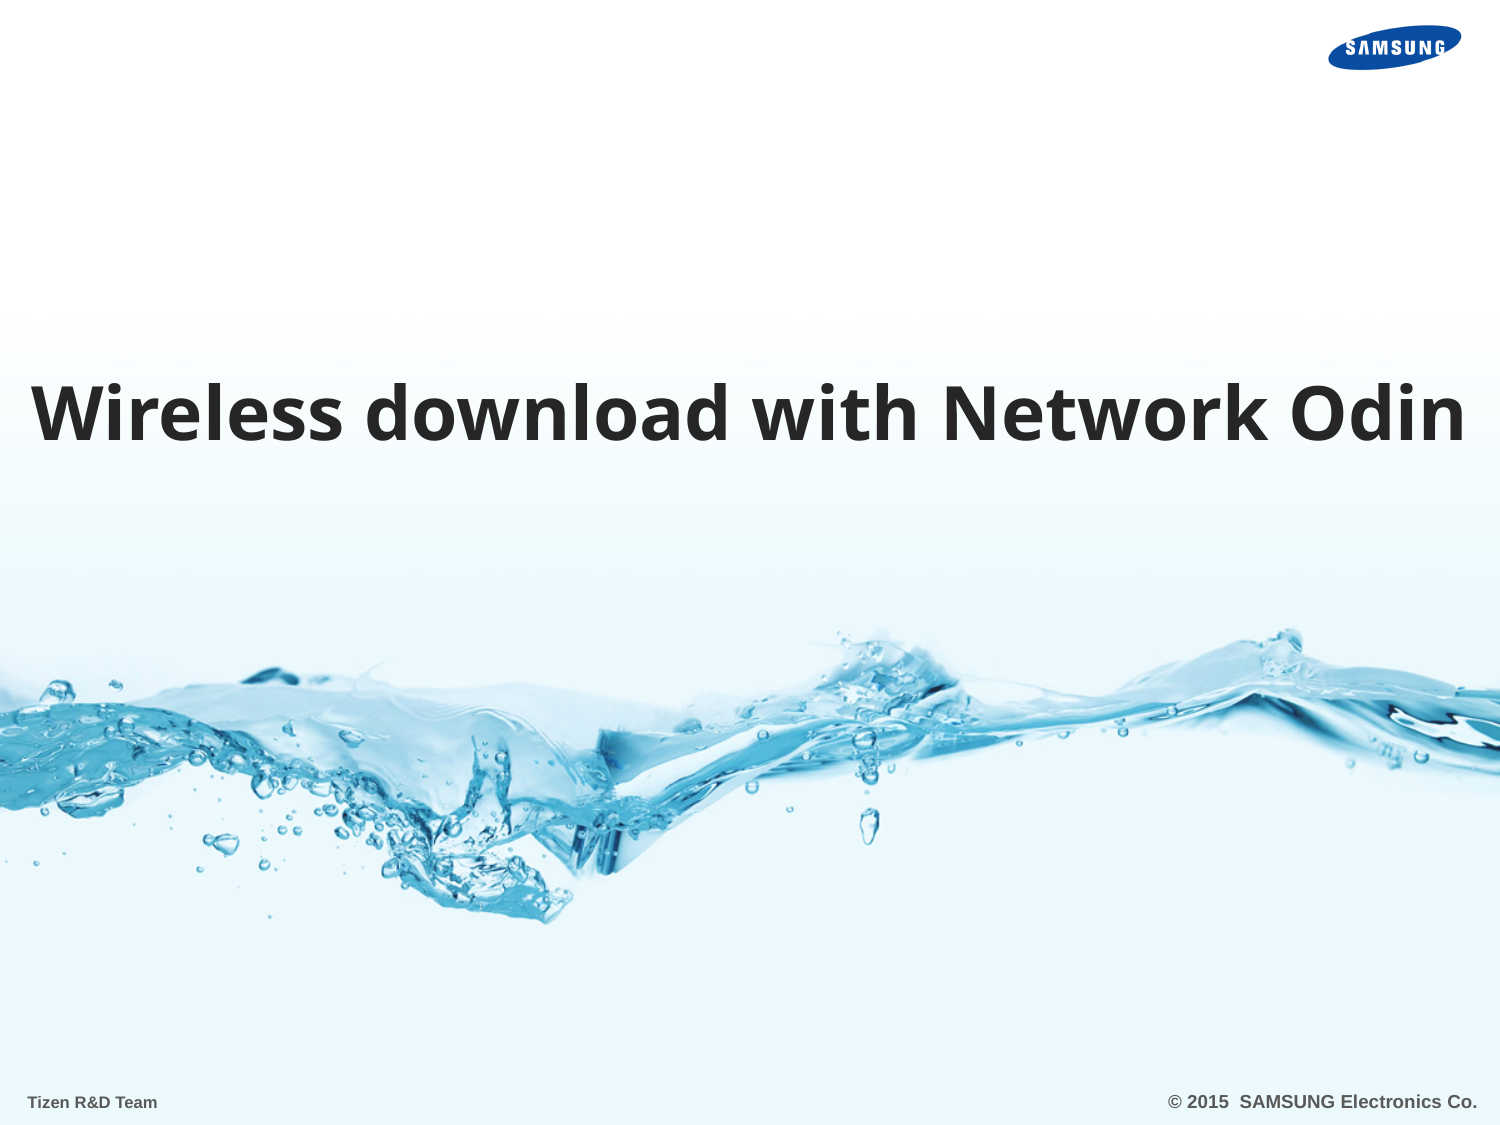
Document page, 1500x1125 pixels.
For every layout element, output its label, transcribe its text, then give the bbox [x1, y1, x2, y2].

picture [0, 0, 1500, 281]
picture [0, 539, 1500, 1125]
text_box [1314, 14, 1477, 78]
title Wireless download with Network Odin [0, 281, 1500, 539]
